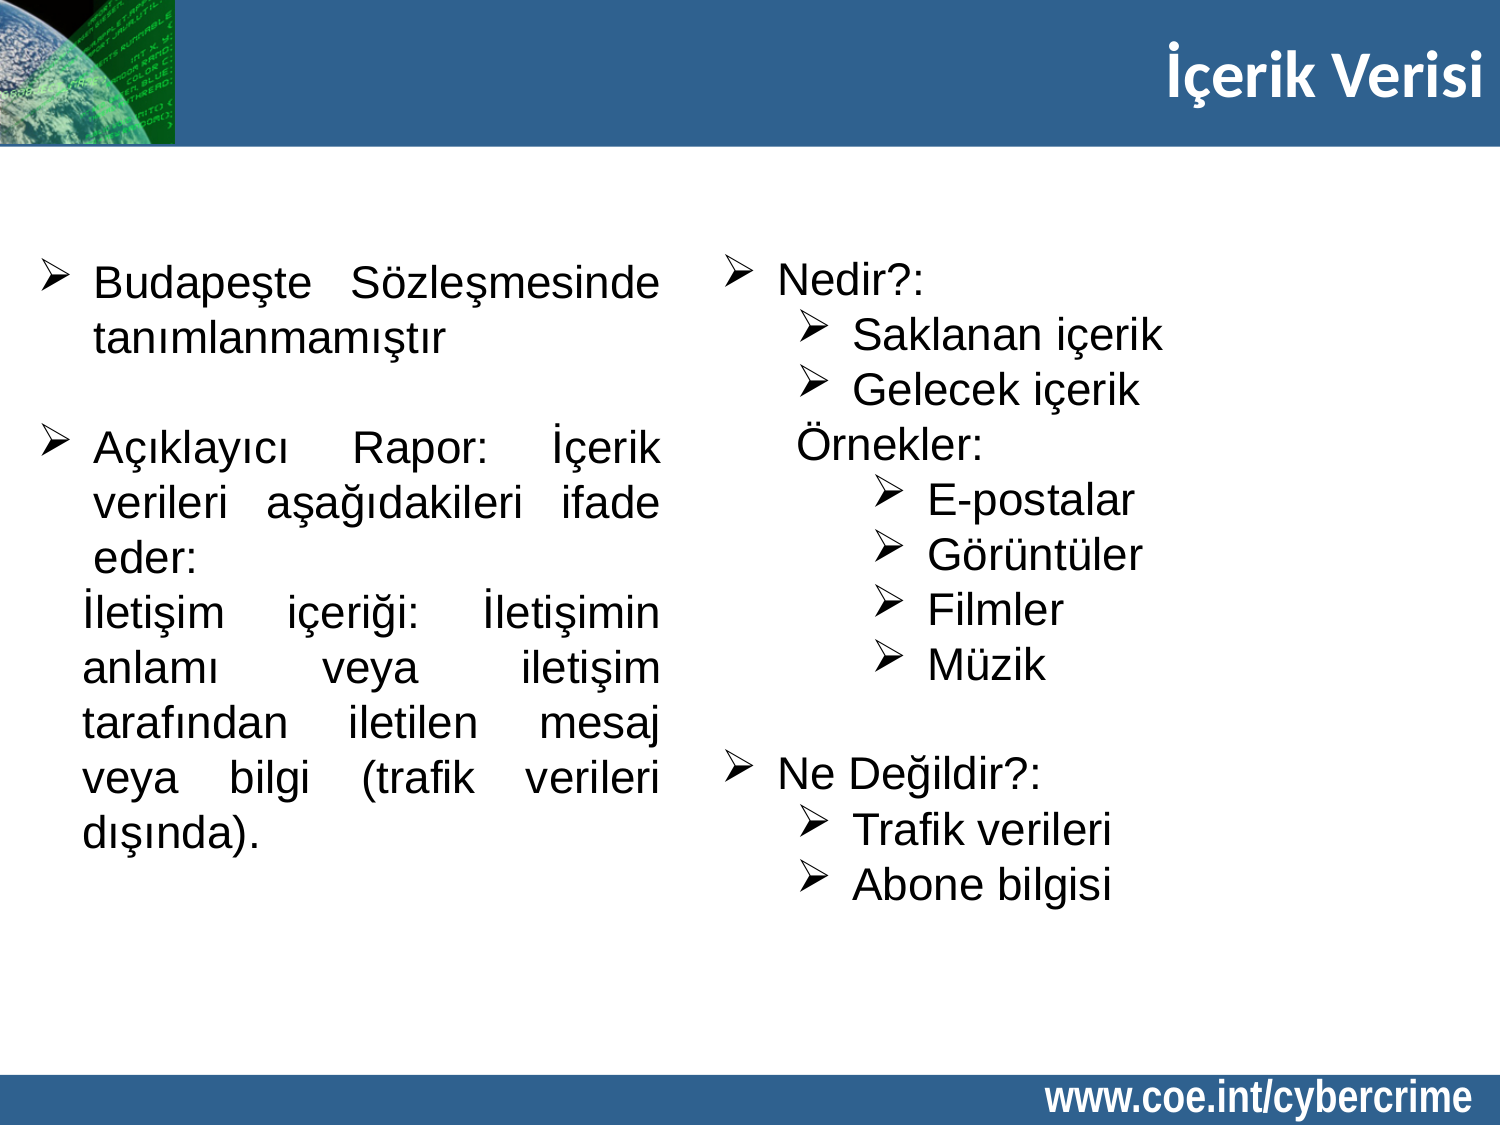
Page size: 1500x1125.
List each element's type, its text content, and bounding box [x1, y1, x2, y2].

picture [0, 0, 175, 144]
text_box Budapeşte Sözleşmesinde tanımlanmamıştır Açıklayıcı Rapor: İçerik verileri aşağıdakileri ifade eder: İletişim içeriği: İletişimin anlamı veya iletişim tarafından iletilen mesaj veya bilgi (trafik verileri dışında). [22, 245, 677, 866]
text_box www.coe.int/cybercrime [1030, 1059, 1500, 1125]
text_box İçerik Verisi [177, 0, 1500, 149]
text_box Nedir?: Saklanan içerik Gelecek içerik Örnekler: E-postalar Görüntüler Filmler Müzik Ne Değildir?: Trafik verileri Abone bilgisi [706, 242, 1465, 917]
text_box [0, 1073, 1030, 1125]
